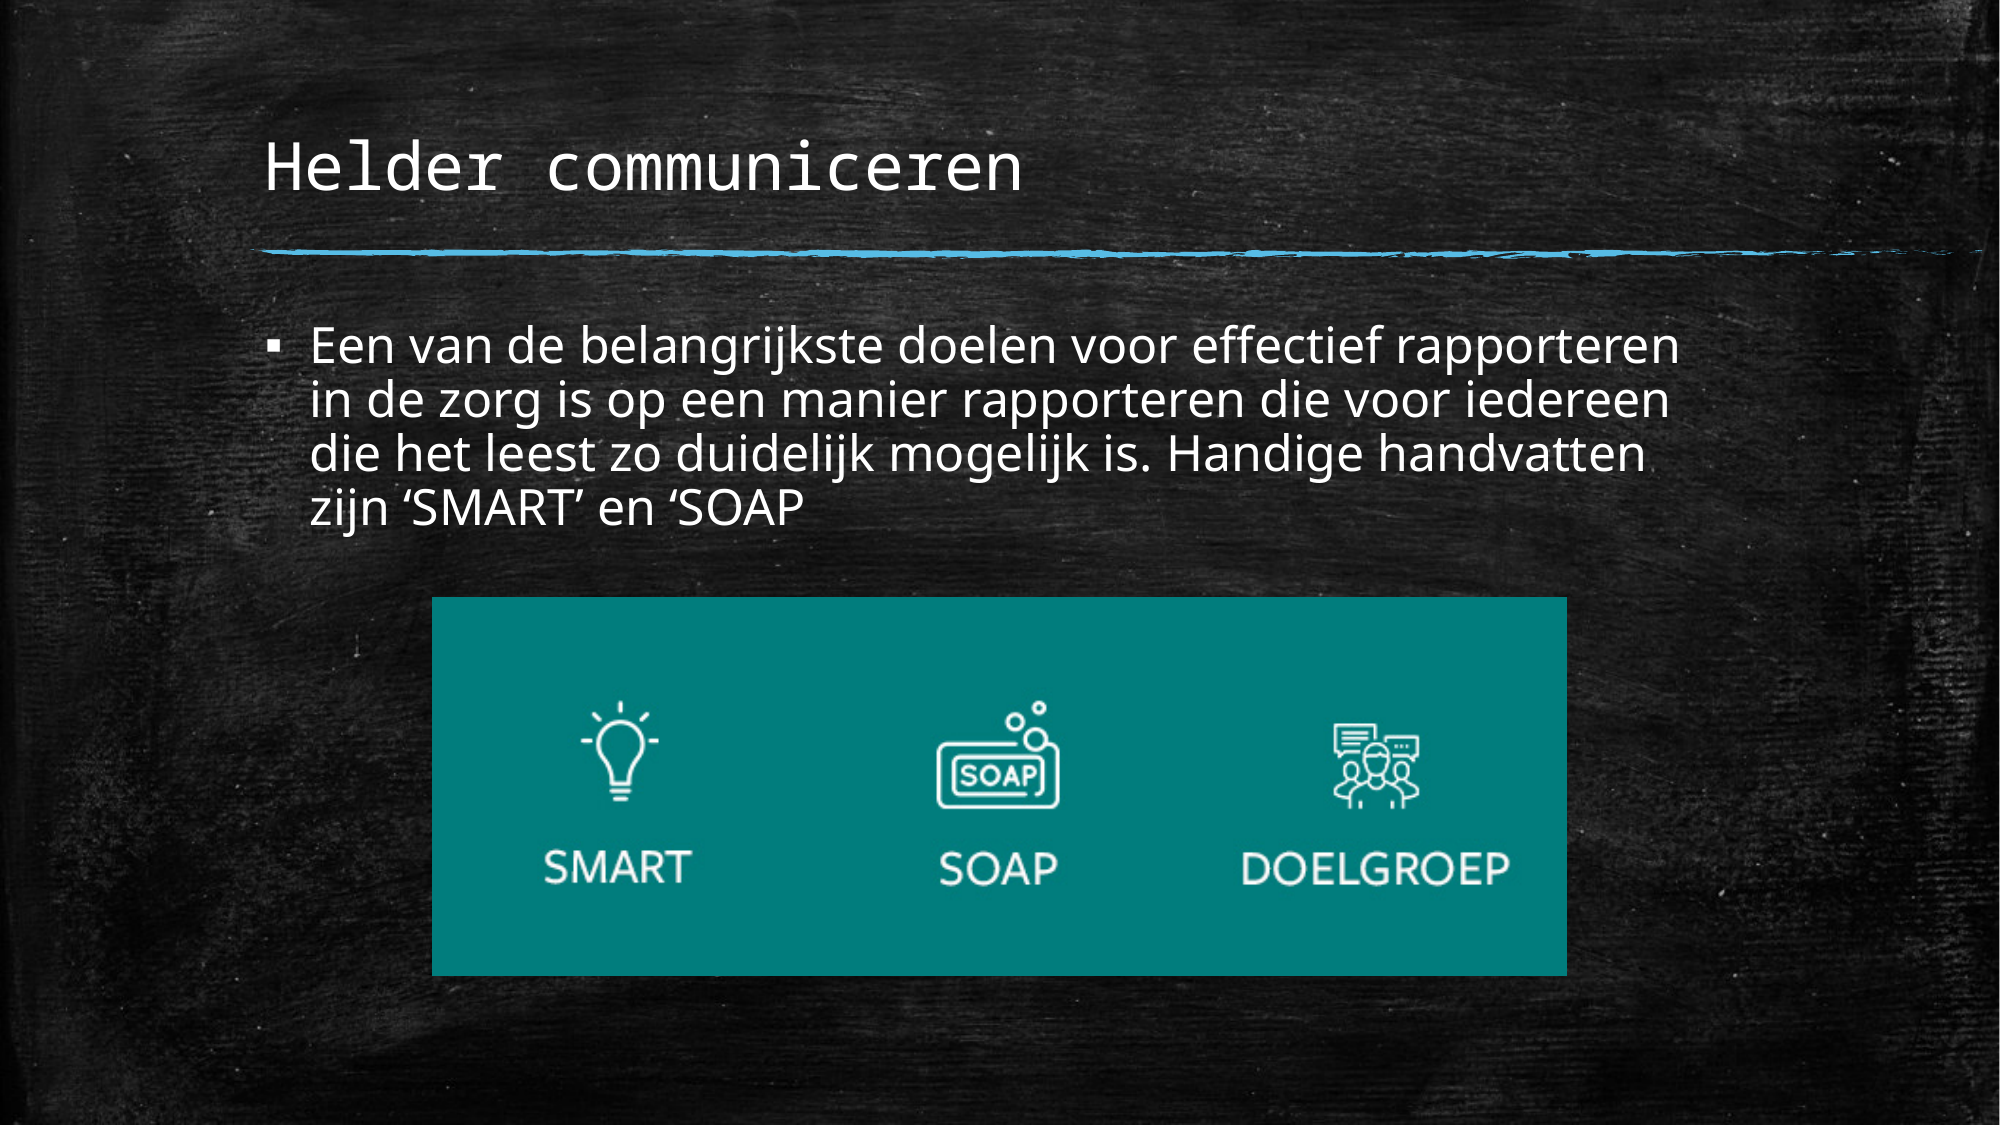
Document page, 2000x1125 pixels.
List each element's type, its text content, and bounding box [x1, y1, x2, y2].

list Een van de belangrijkste doelen voor effectief rapporteren in de zorg is op een manier rapporteren die voor iedereen die het leest zo duidelijk mogelijk is. Handige handvatten zijn ‘SMART’ en ‘SOAP [249, 312, 1750, 1013]
title Helder communiceren [249, 45, 1750, 213]
picture [432, 597, 1567, 976]
